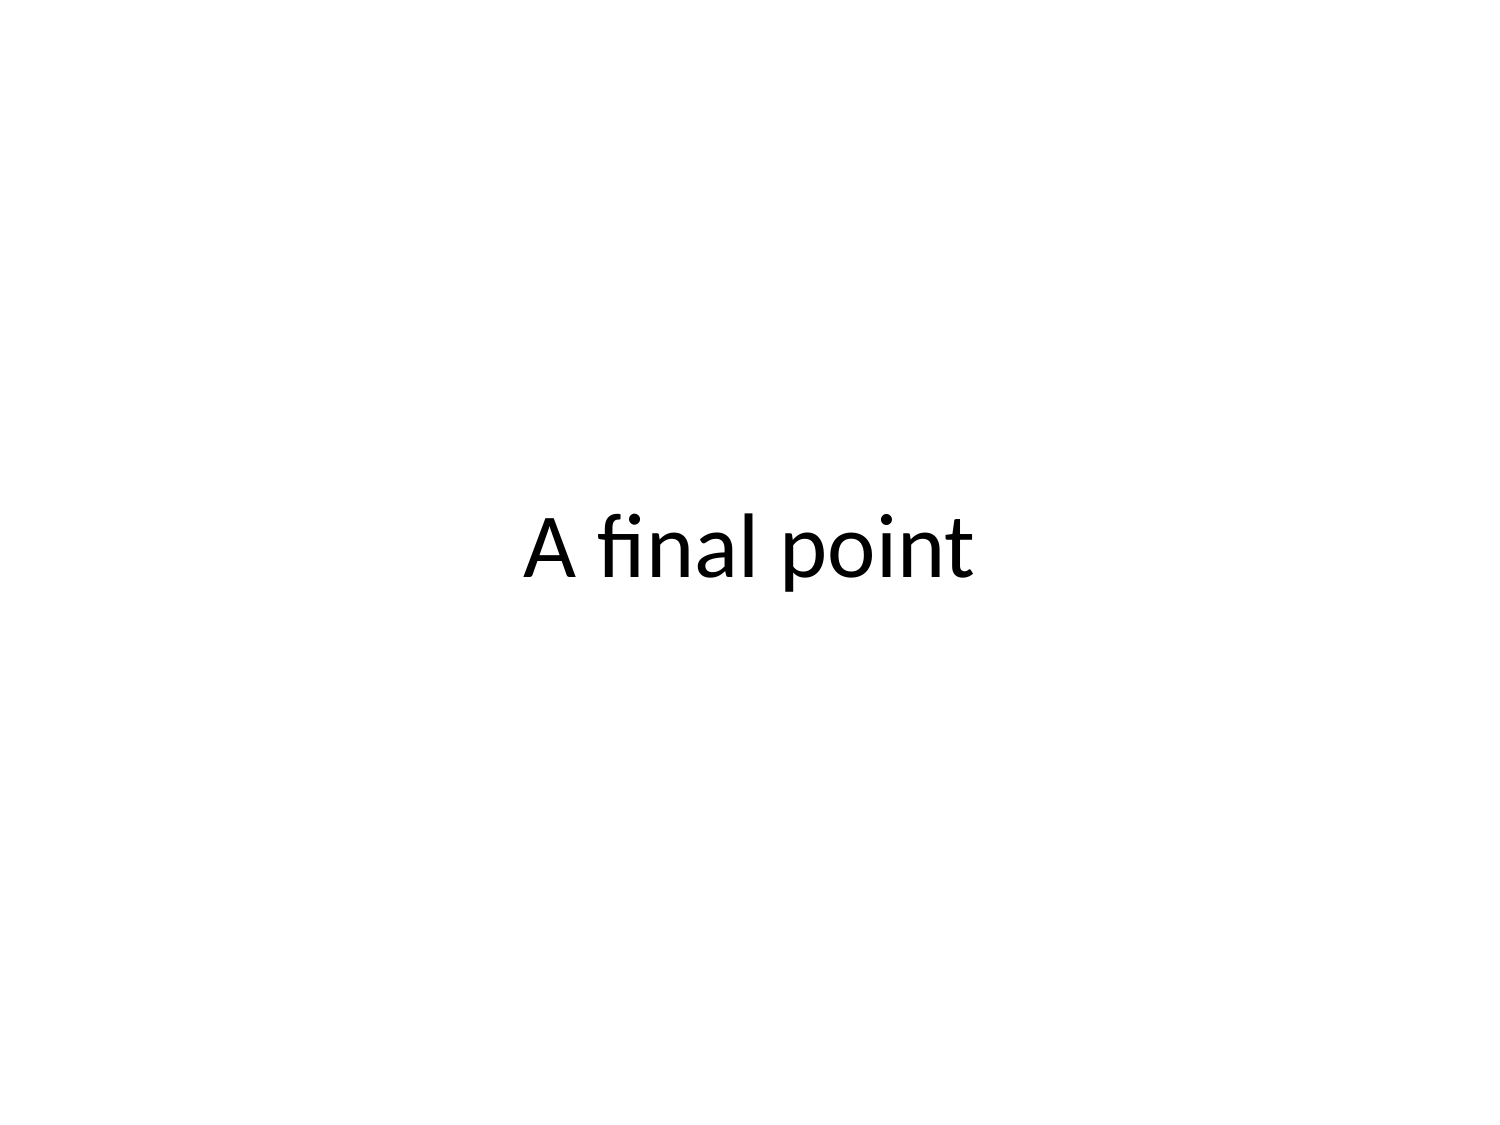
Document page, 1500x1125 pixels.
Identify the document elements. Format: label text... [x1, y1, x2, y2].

title A final point [75, 45, 1425, 1038]
